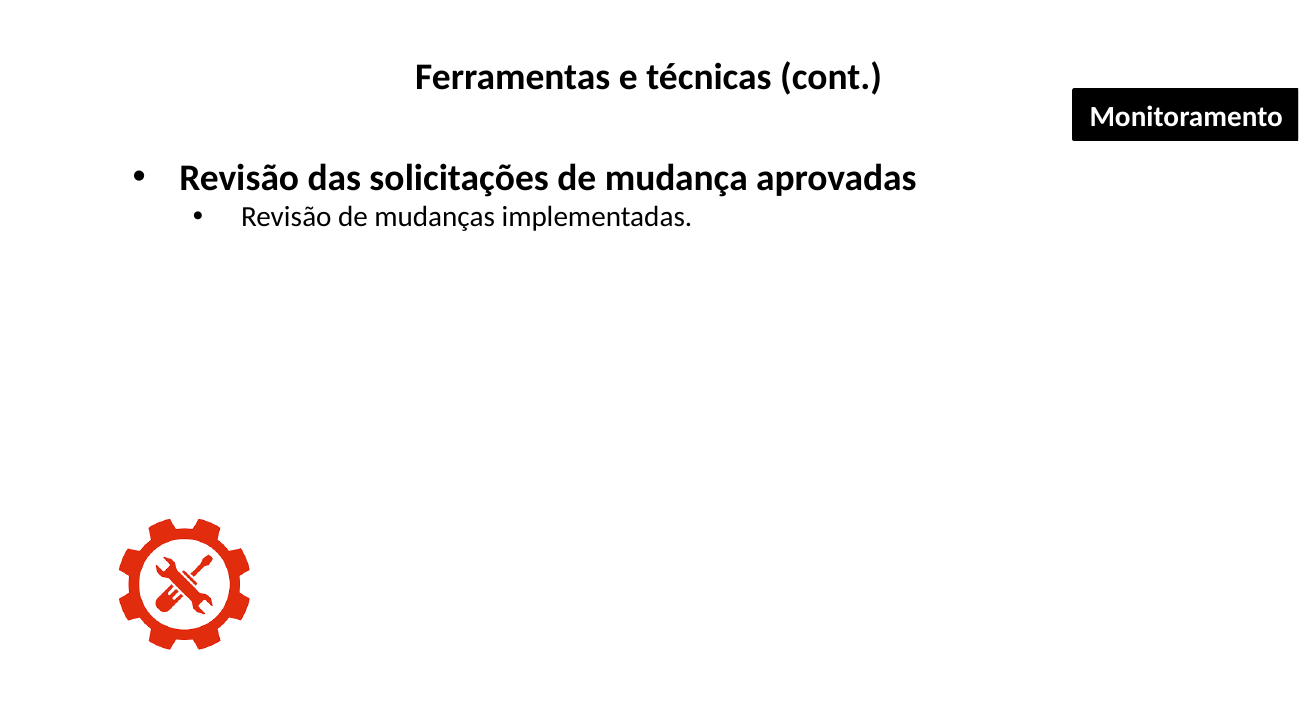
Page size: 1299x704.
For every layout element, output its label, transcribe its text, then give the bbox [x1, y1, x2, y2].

picture [117, 517, 251, 651]
text_box Ferramentas e técnicas (cont.) [0, 44, 1299, 106]
text_box Monitoramento [1074, 90, 1299, 140]
text_box Revisão das solicitações de mudança aprovadas Revisão de mudanças implementadas. [117, 145, 1181, 242]
